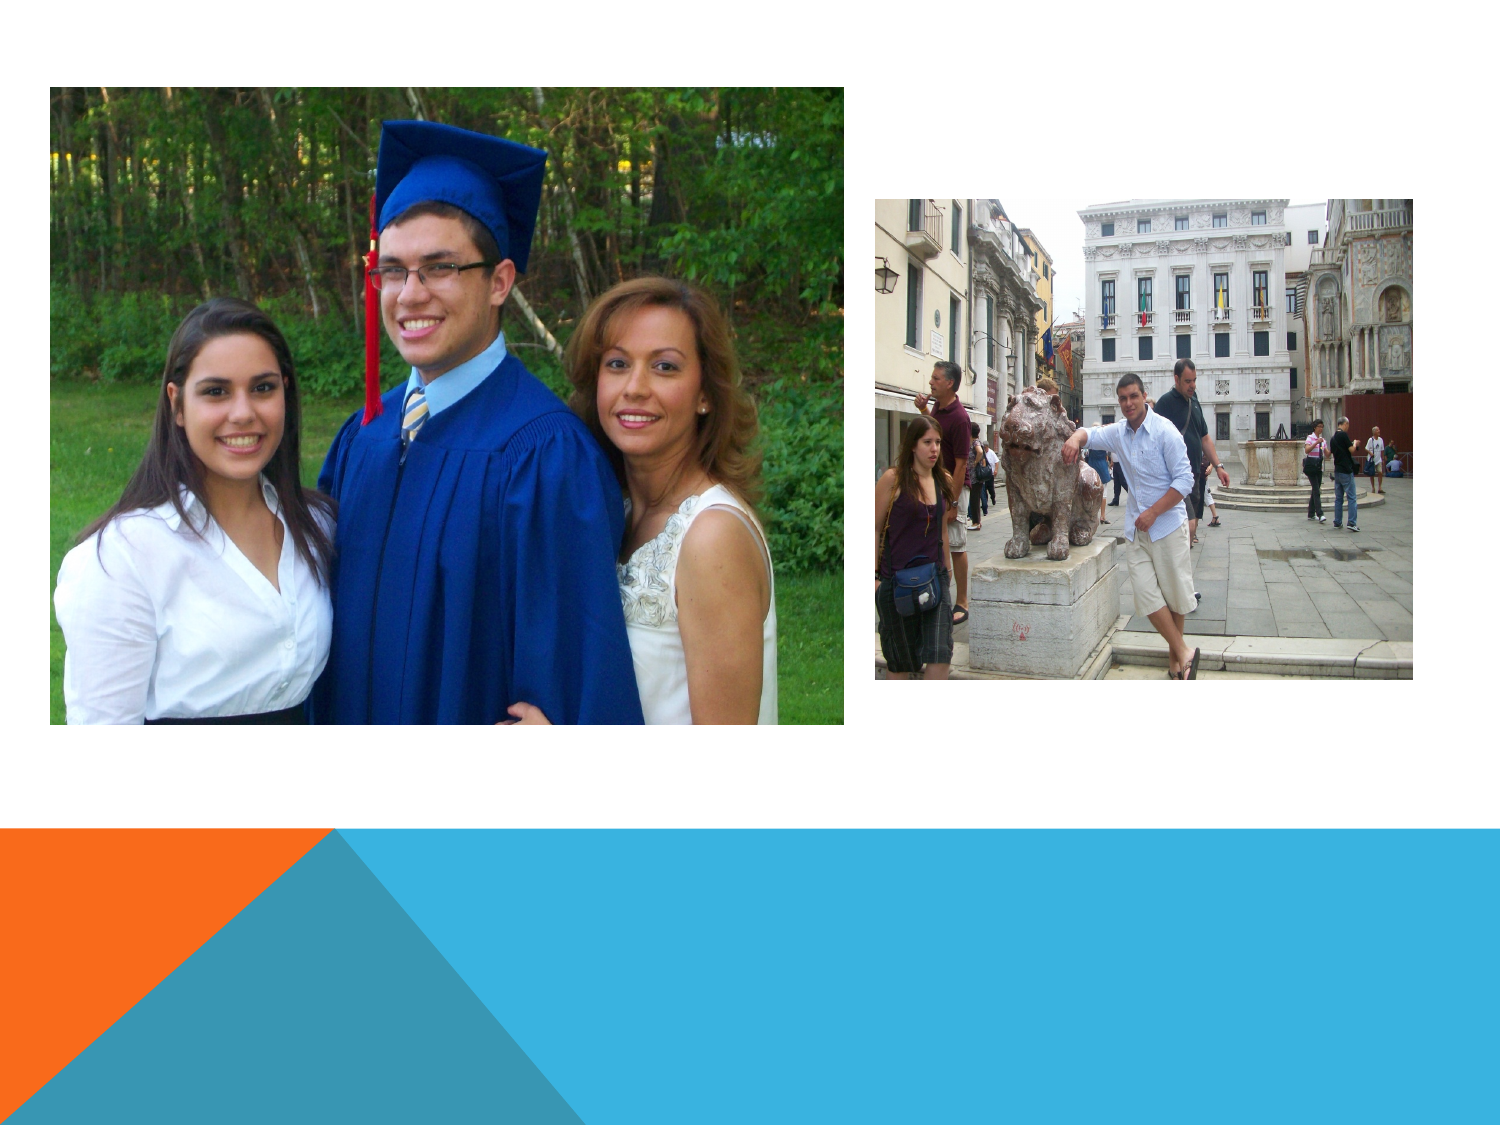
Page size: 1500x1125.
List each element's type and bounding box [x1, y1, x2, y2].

picture [874, 199, 1413, 680]
picture [49, 87, 844, 725]
